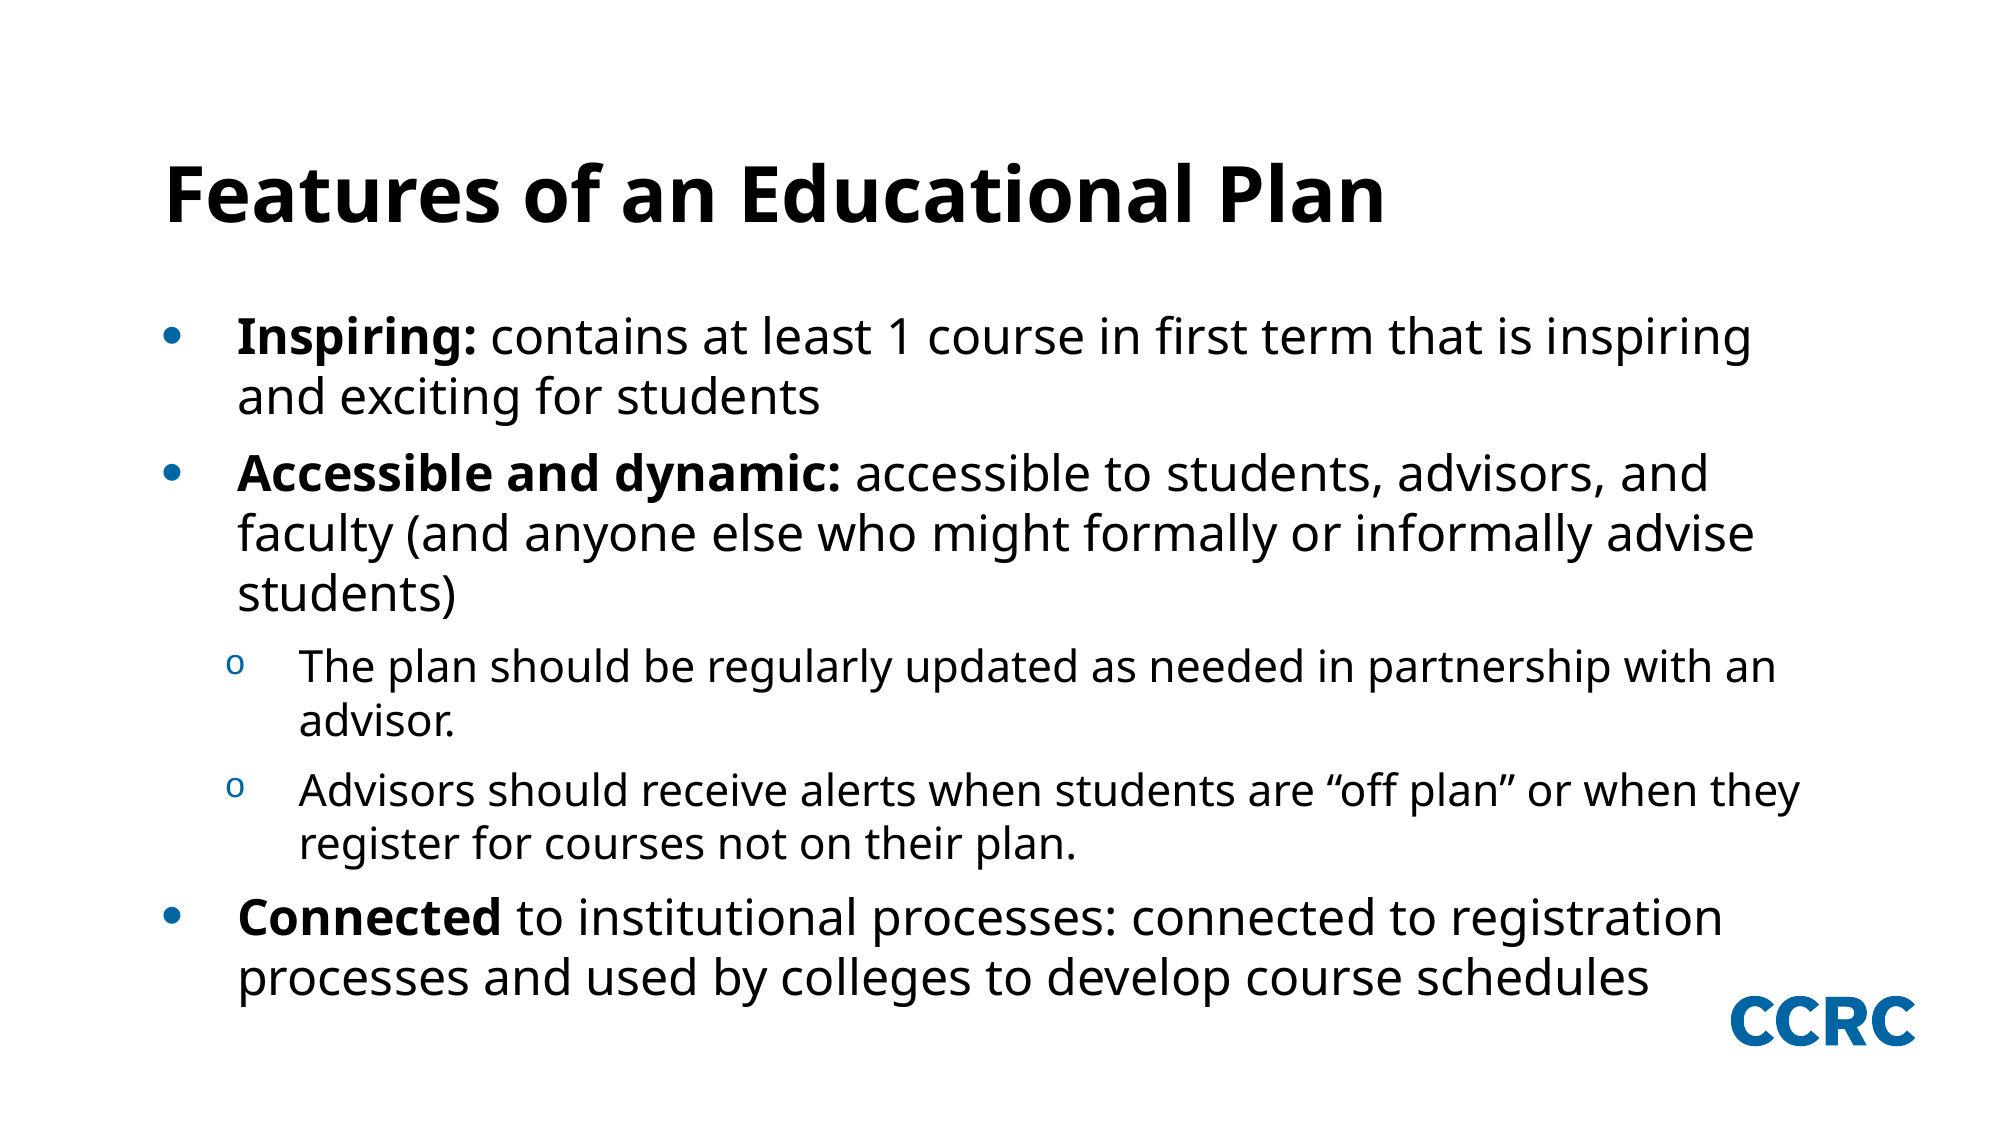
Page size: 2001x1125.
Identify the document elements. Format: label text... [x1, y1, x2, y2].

title Features of an Educational Plan [143, 124, 1853, 312]
picture [1727, 987, 1919, 1055]
list Inspiring: contains at least 1 course in first term that is inspiring and exciting for students Accessible and dynamic: accessible to students, advisors, and faculty (and anyone else who might formally or informally advise students) The plan should be regularly updated as needed in partnership with an advisor. Advisors should receive alerts when students are “off plan” or when they register for courses not on their plan. Connected to institutional processes: connected to registration processes and used by colleges to develop course schedules [140, 285, 1850, 927]
